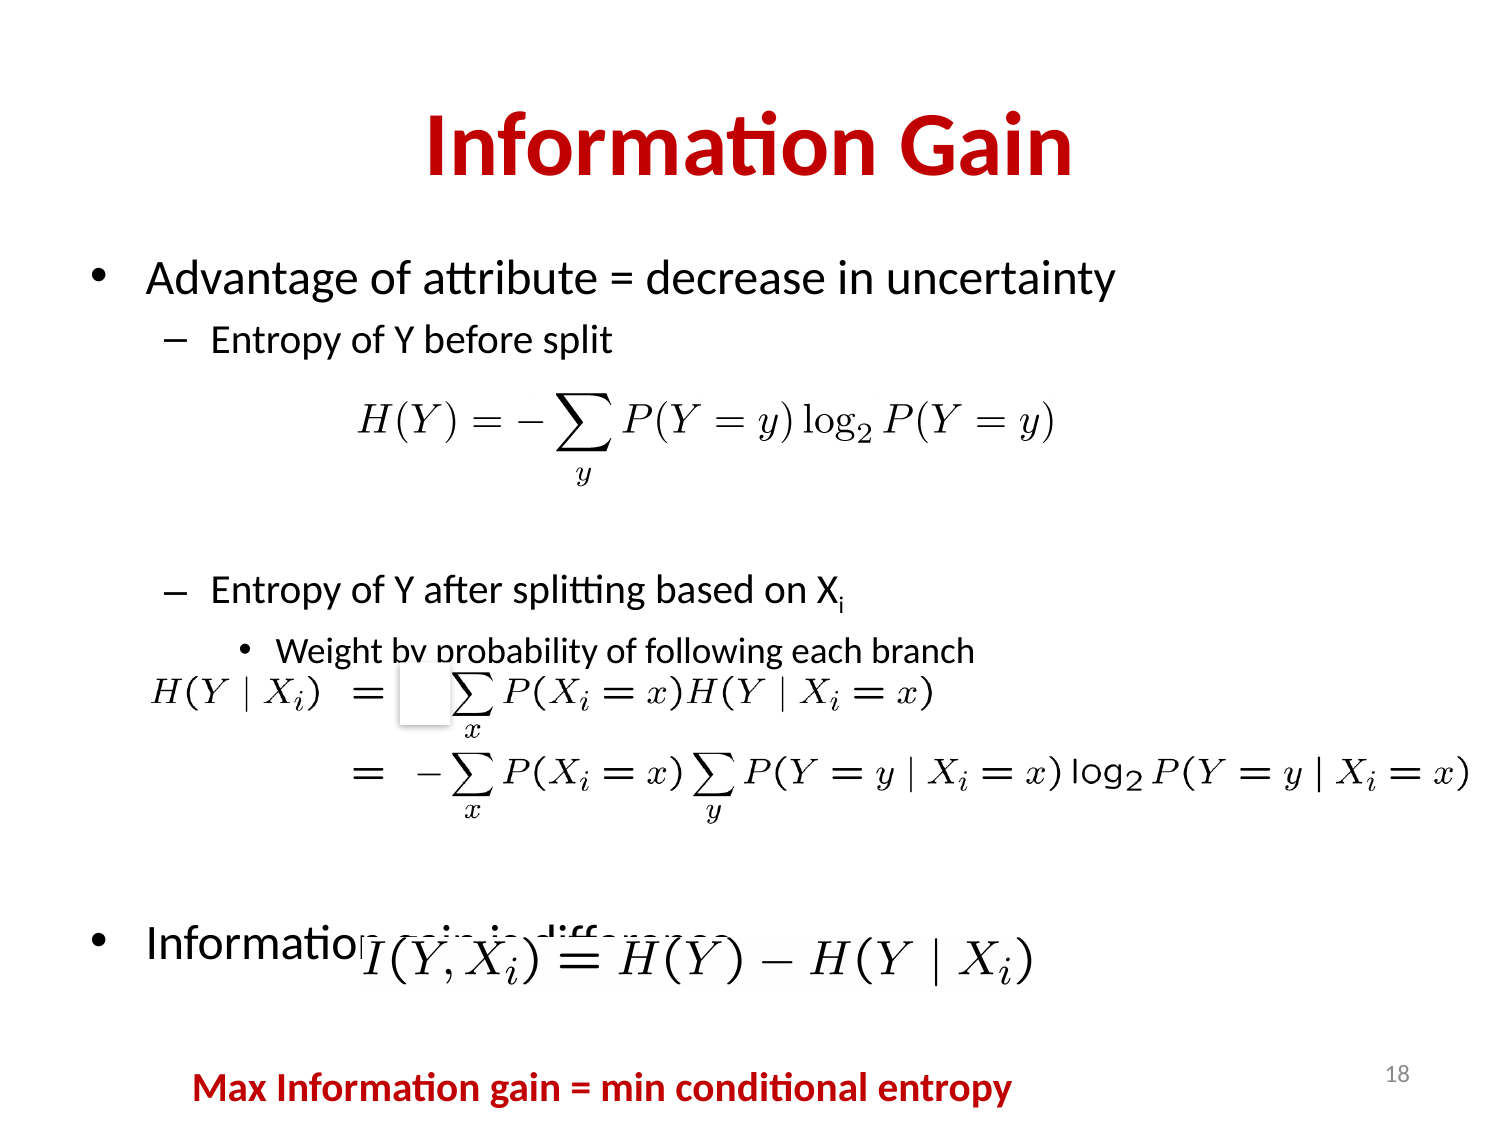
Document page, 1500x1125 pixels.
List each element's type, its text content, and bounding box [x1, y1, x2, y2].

text_box [399, 662, 451, 670]
list Advantage of attribute = decrease in uncertainty Entropy of Y before split Entropy of Y after splitting based on Xi Weight by probability of following each branch Information gain is difference Max Information gain = min conditional entropy [75, 237, 1425, 1125]
picture [149, 671, 1468, 826]
slide_number 18 [1074, 1042, 1425, 1103]
picture [354, 391, 1053, 488]
picture [362, 937, 1033, 988]
title Information Gain [75, 45, 1425, 233]
